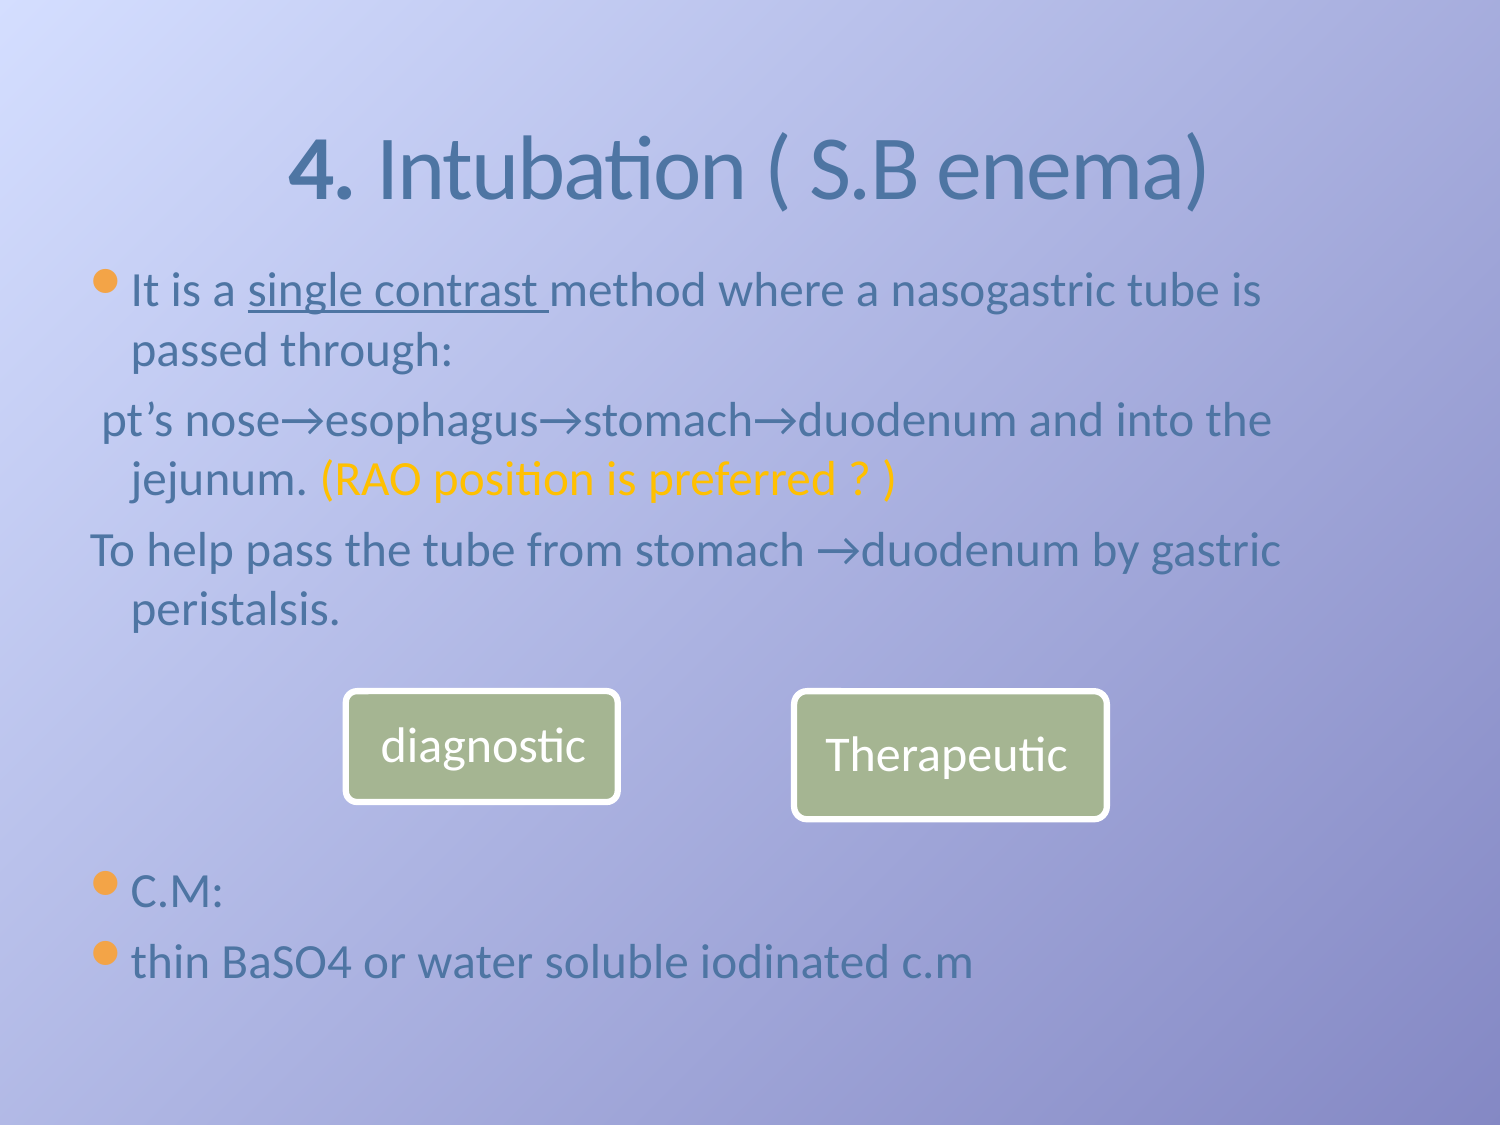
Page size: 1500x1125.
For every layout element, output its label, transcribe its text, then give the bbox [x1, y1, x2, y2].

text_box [277, 627, 1137, 885]
title 4. Intubation ( S.B enema) [74, 24, 1425, 225]
list It is a single contrast method where a nasogastric tube is passed through: pt’s nose→esophagus→stomach→duodenum and into the jejunum. (RAO position is preferred ? ) To help pass the tube from stomach →duodenum by gastric peristalsis. C.M: thin BaSO4 or water soluble iodinated c.m [75, 249, 1425, 1000]
